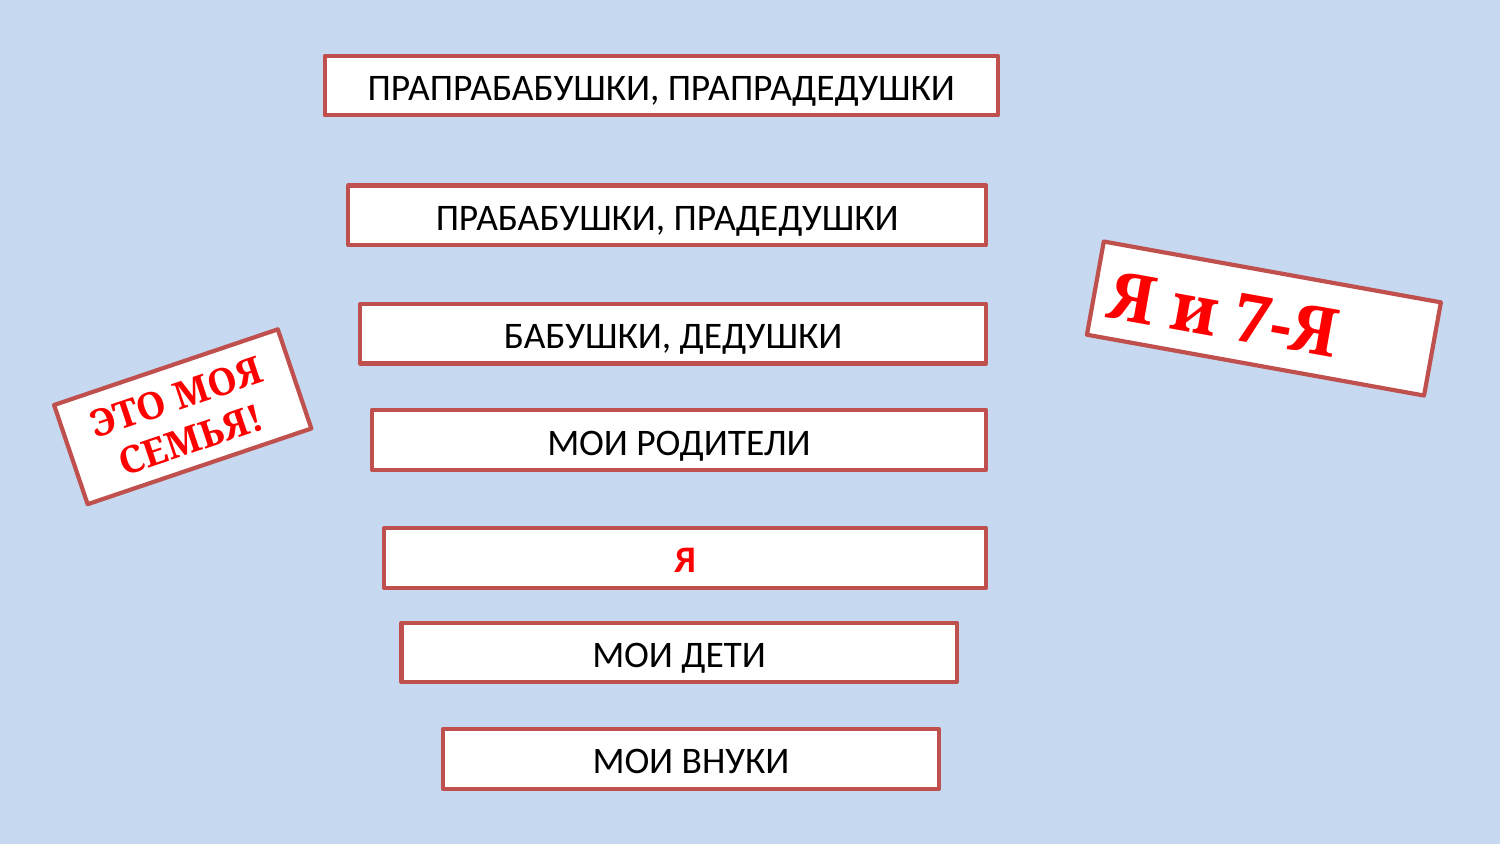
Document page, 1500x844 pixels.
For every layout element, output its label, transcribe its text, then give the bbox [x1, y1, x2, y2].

text_box Я [382, 526, 988, 590]
text_box ПРАБАБУШКИ, ПРАДЕДУШКИ [346, 183, 988, 247]
text_box МОИ ВНУКИ [441, 727, 941, 791]
text_box МОИ РОДИТЕЛИ [370, 408, 988, 472]
text_box МОИ ДЕТИ [399, 621, 959, 684]
text_box ПРАПРАБАБУШКИ, ПРАПРАДЕДУШКИ [323, 54, 1000, 117]
text_box Я и 7-Я [1084, 239, 1443, 398]
text_box ЭТО МОЯ СЕМЬЯ! [52, 327, 314, 507]
text_box БАБУШКИ, ДЕДУШКИ [358, 302, 988, 366]
